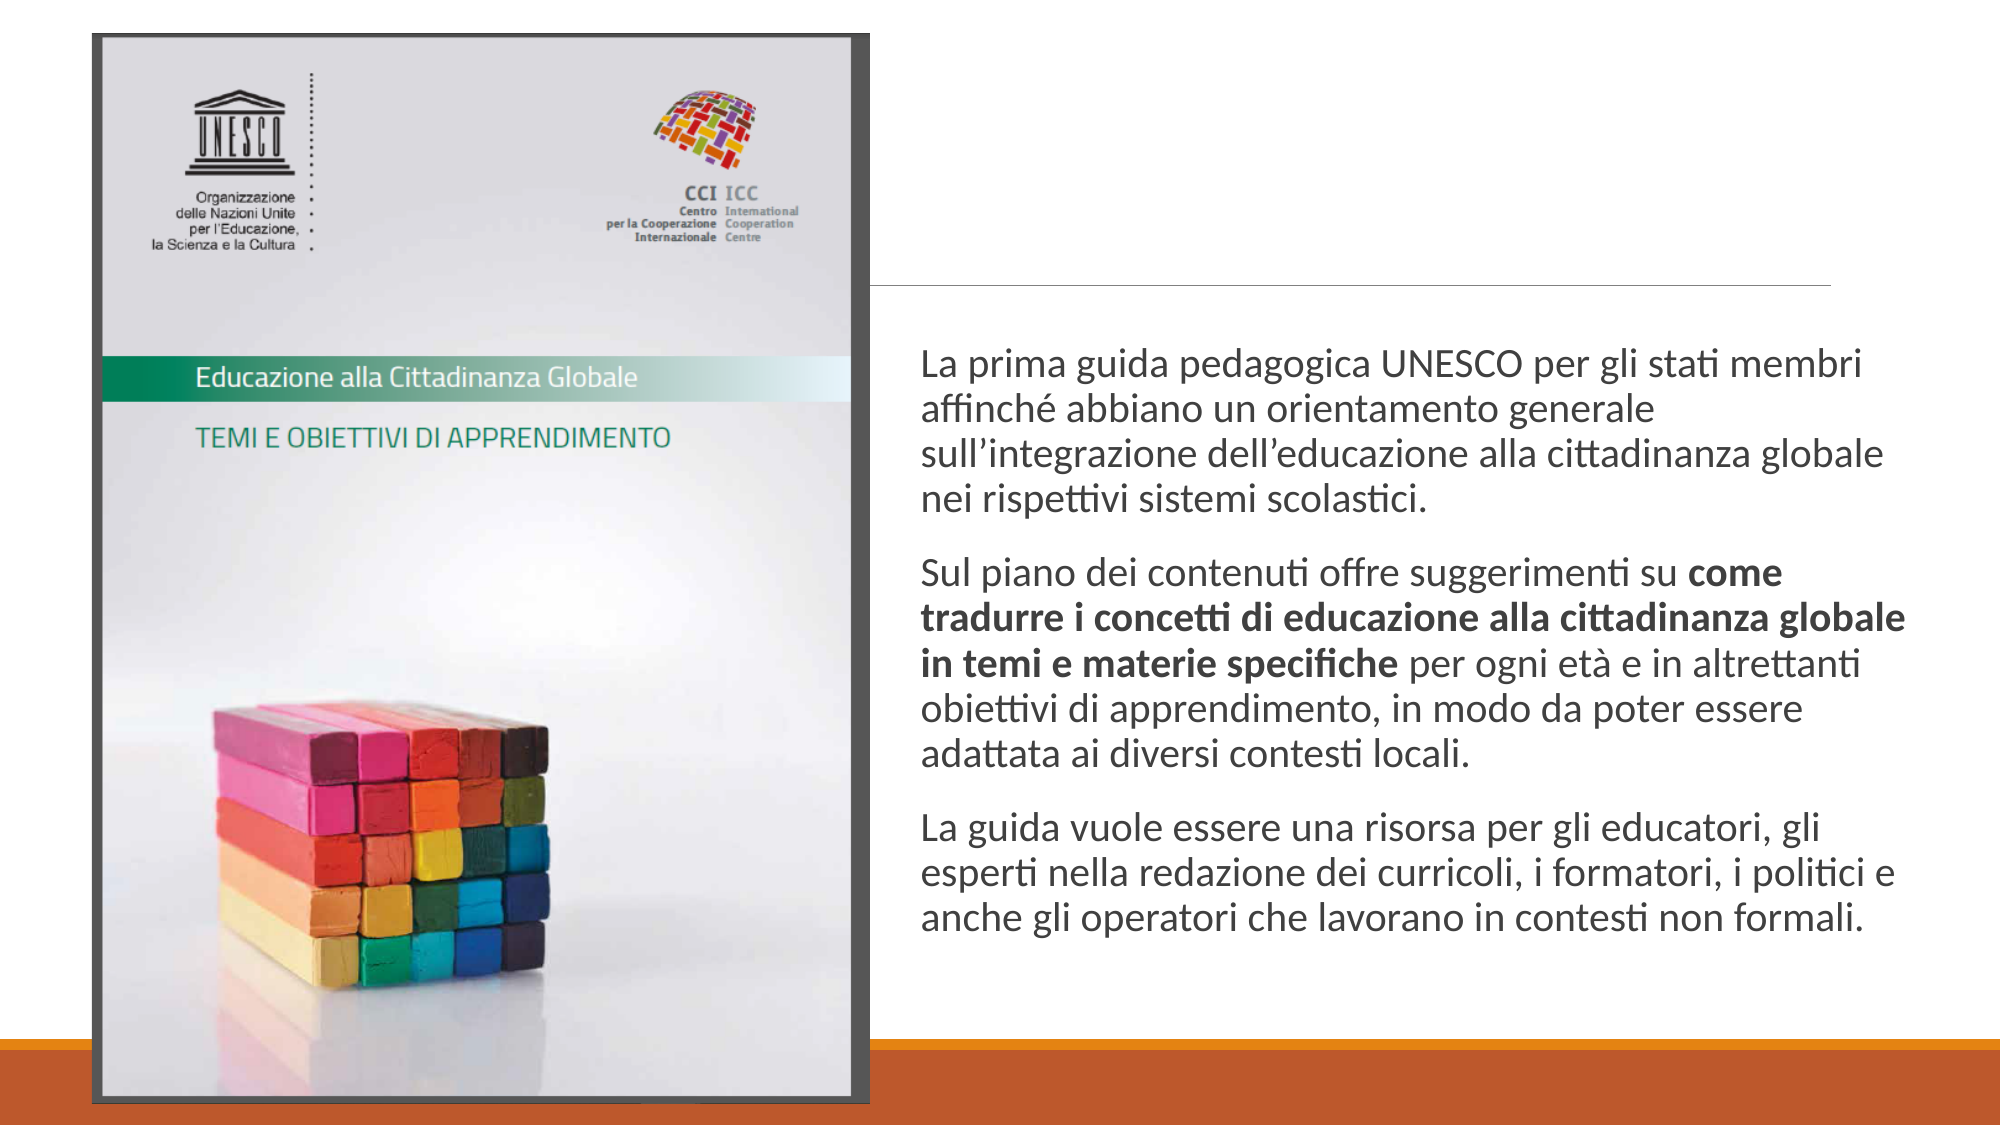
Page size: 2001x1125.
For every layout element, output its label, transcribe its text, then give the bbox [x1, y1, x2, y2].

picture [91, 33, 871, 1105]
text_box La prima guida pedagogica UNESCO per gli stati membri affinché abbiano un orientamento generale sull’integrazione dell’educazione alla cittadinanza globale nei rispettivi sistemi scolastici. Sul piano dei contenuti offre suggerimenti su come tradurre i concetti di educazione alla cittadinanza globale in temi e materie specifiche per ogni età e in altrettanti obiettivi di apprendimento, in modo da poter essere adattata ai diversi contesti locali. La guida vuole essere una risorsa per gli educatori, gli esperti nella redazione dei curricoli, i formatori, i politici e anche gli operatori che lavorano in contesti non formali. [905, 333, 1930, 994]
